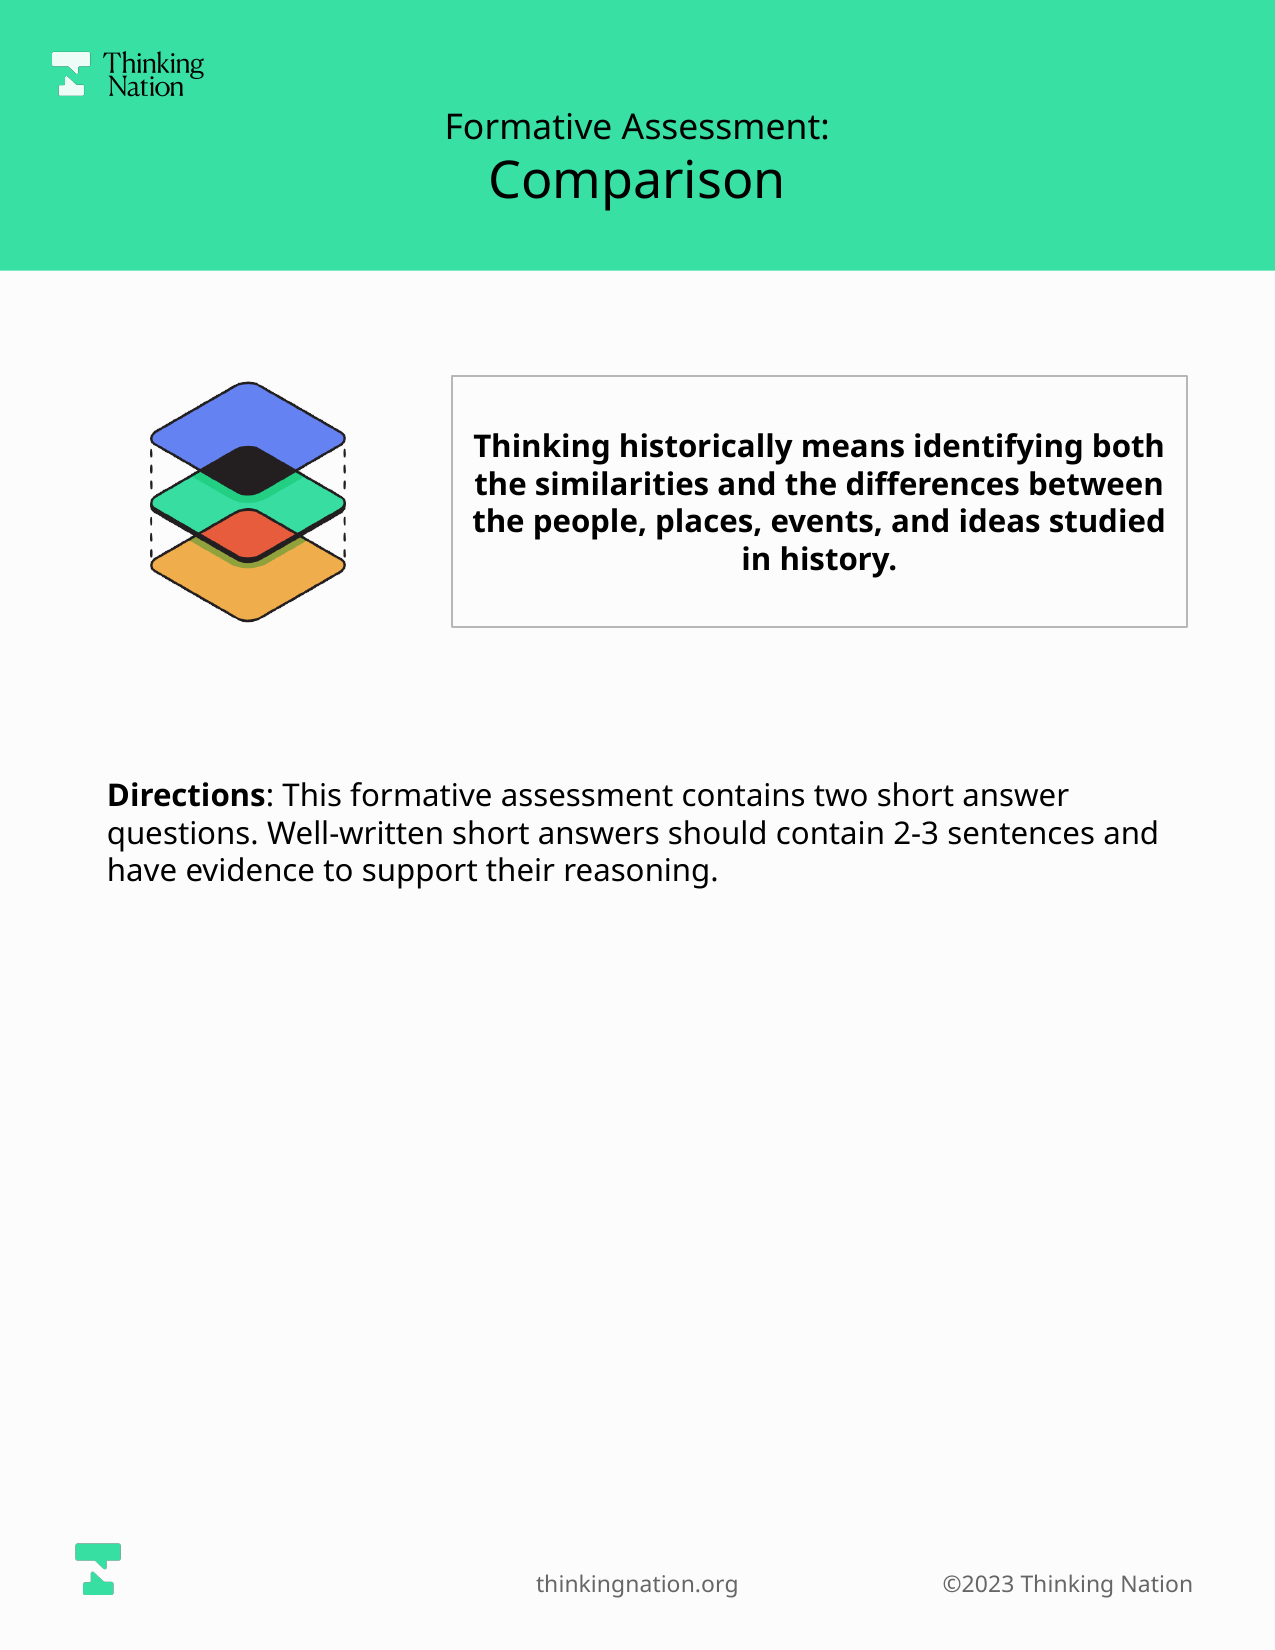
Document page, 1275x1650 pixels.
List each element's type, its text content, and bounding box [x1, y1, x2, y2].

text_box thinkingnation.org [486, 1553, 789, 1605]
text_box ©2023 Thinking Nation [907, 1553, 1210, 1605]
picture [87, 340, 410, 663]
picture [35, 37, 210, 110]
text_box Thinking historically means identifying both the similarities and the differences between the people, places, events, and ideas studied in history. [452, 376, 1187, 627]
text_box Directions: This formative assessment contains two short answer questions. Well-written short answers should contain 2-3 sentences and have evidence to support their reasoning. [87, 758, 1187, 905]
picture [62, 1533, 134, 1605]
text_box Formative Assessment: Comparison [0, 0, 1275, 271]
